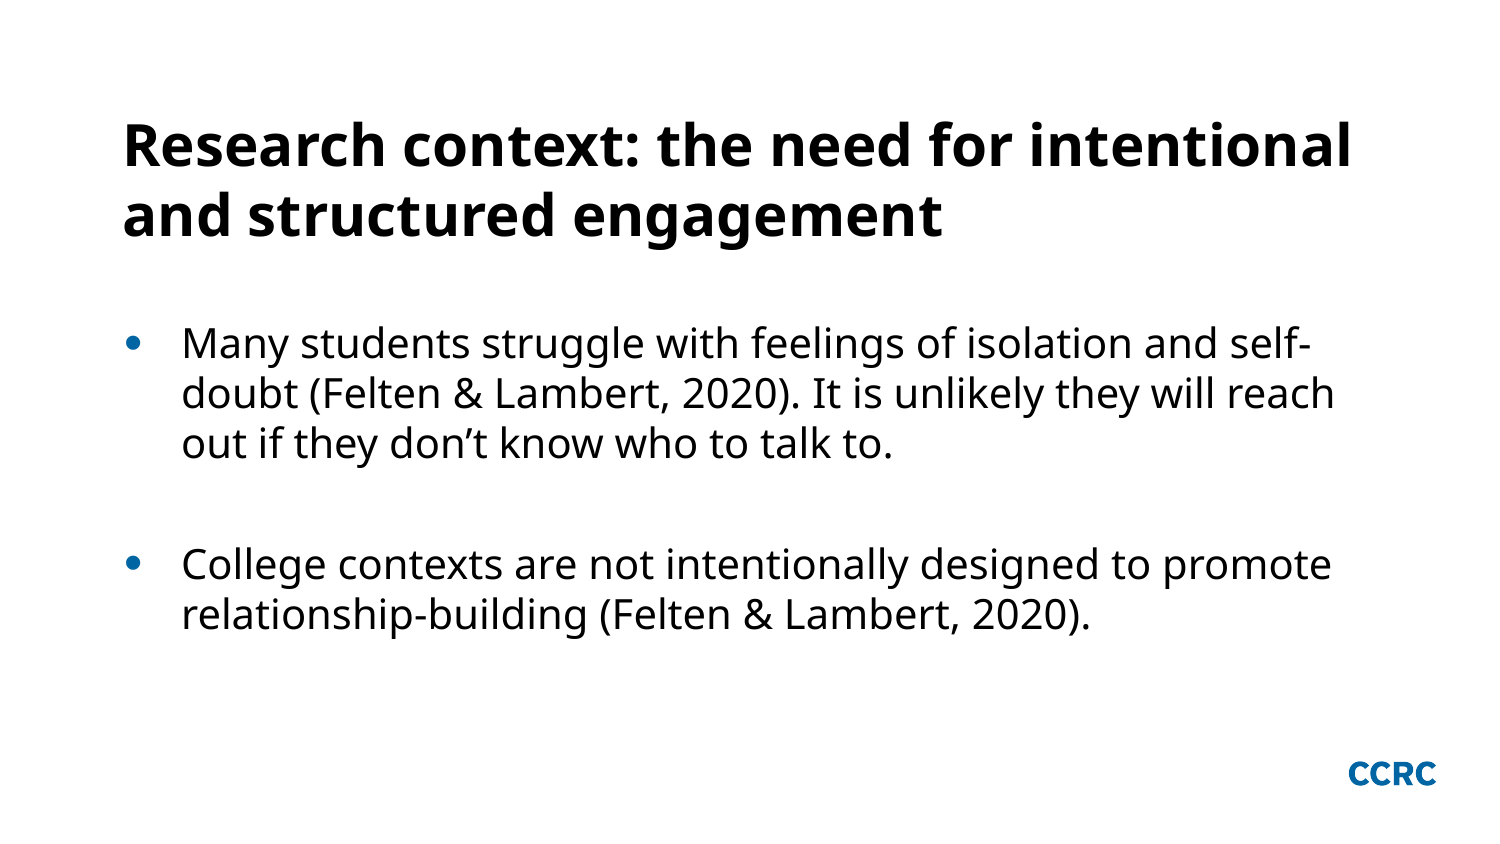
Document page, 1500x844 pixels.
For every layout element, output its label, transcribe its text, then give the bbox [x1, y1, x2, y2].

picture [1347, 761, 1438, 786]
title Research context: the need for intentional and structured engagement [107, 93, 1390, 234]
list Many students struggle with feelings of isolation and self-doubt (Felten & Lambert, 2020). It is unlikely they will reach out if they don’t know who to talk to. College contexts are not intentionally designed to promote relationship-building (Felten & Lambert, 2020). [109, 244, 1391, 726]
